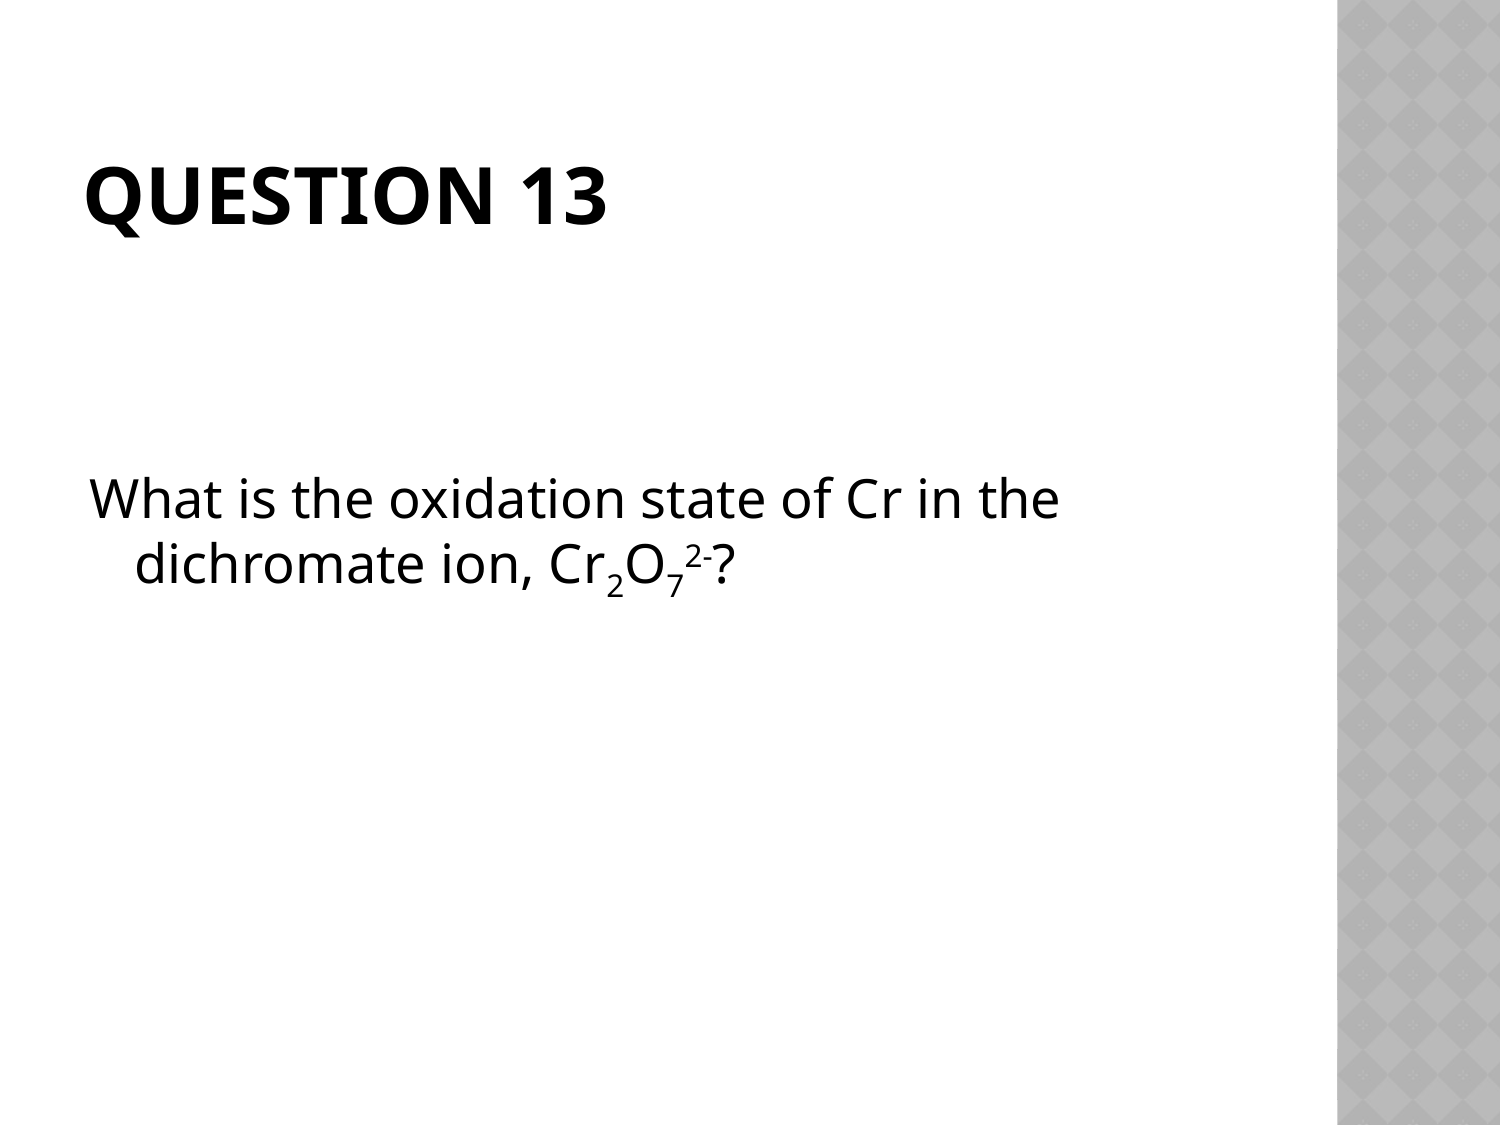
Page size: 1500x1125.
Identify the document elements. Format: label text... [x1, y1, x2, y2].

list What is the oxidation state of Cr in the dichromate ion, Cr2O72-? [75, 457, 1263, 1059]
title Question 13 [75, 52, 1263, 240]
